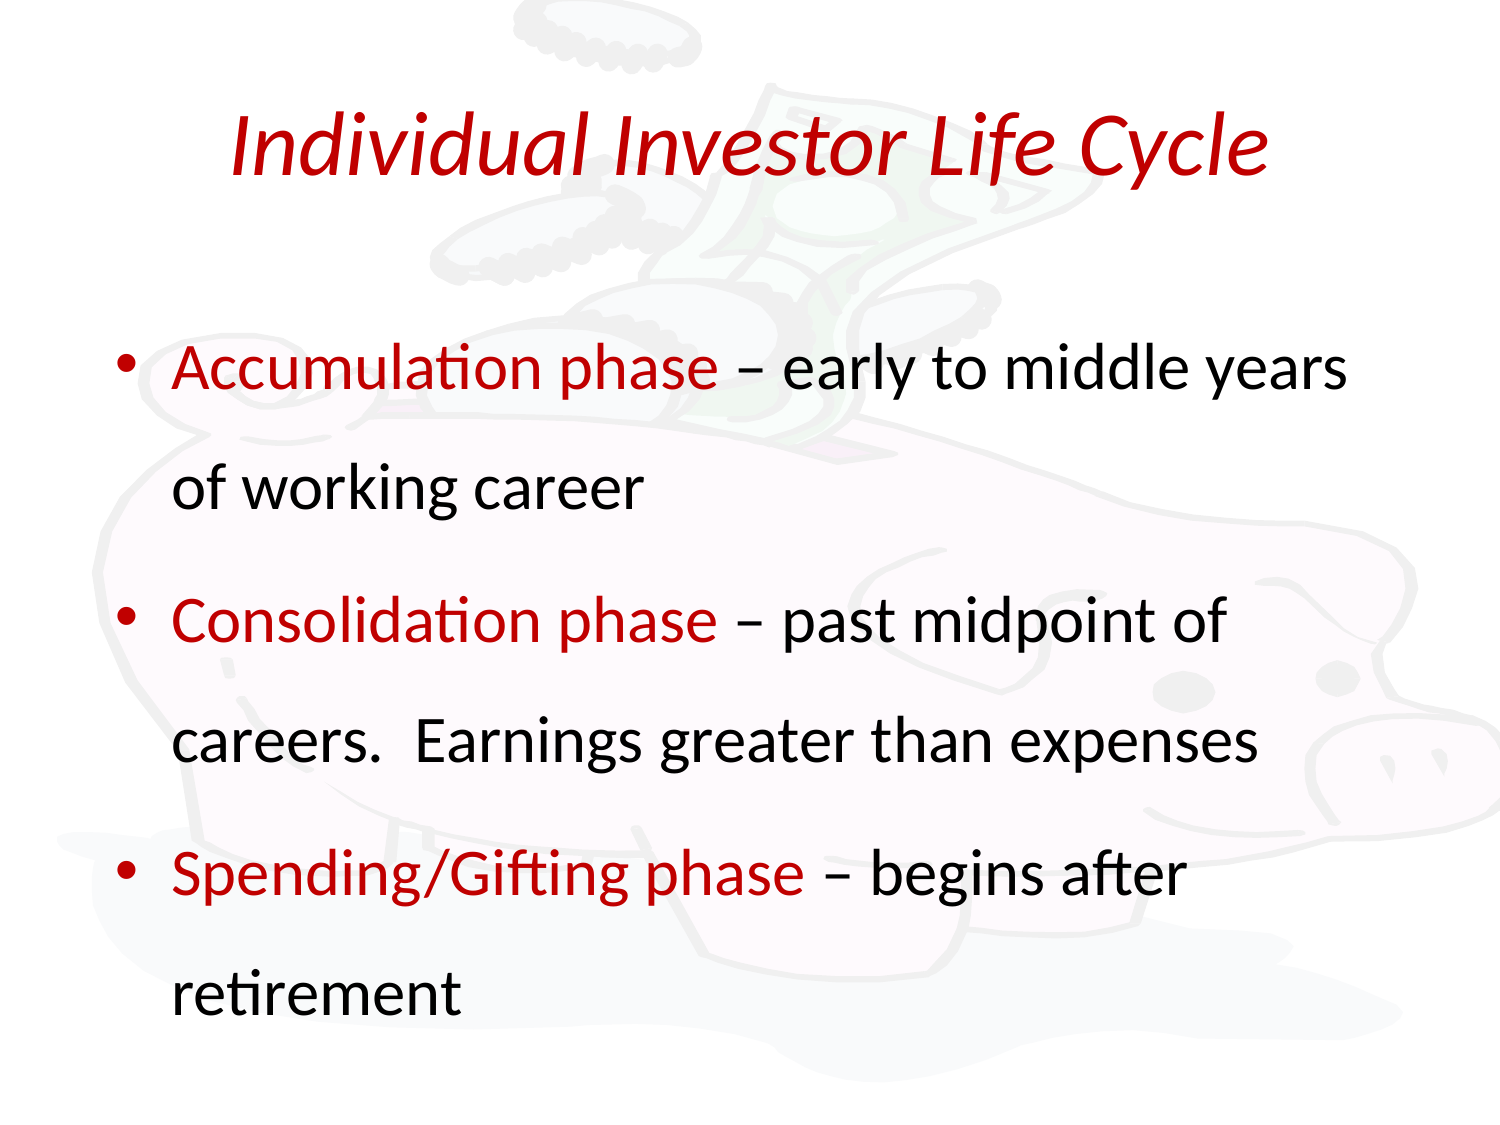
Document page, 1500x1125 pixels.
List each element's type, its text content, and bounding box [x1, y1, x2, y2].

title Individual Investor Life Cycle [75, 45, 1425, 233]
list Accumulation phase – early to middle years of working career Consolidation phase – past midpoint of careers. Earnings greater than expenses Spending/Gifting phase – begins after retirement [99, 275, 1375, 1025]
